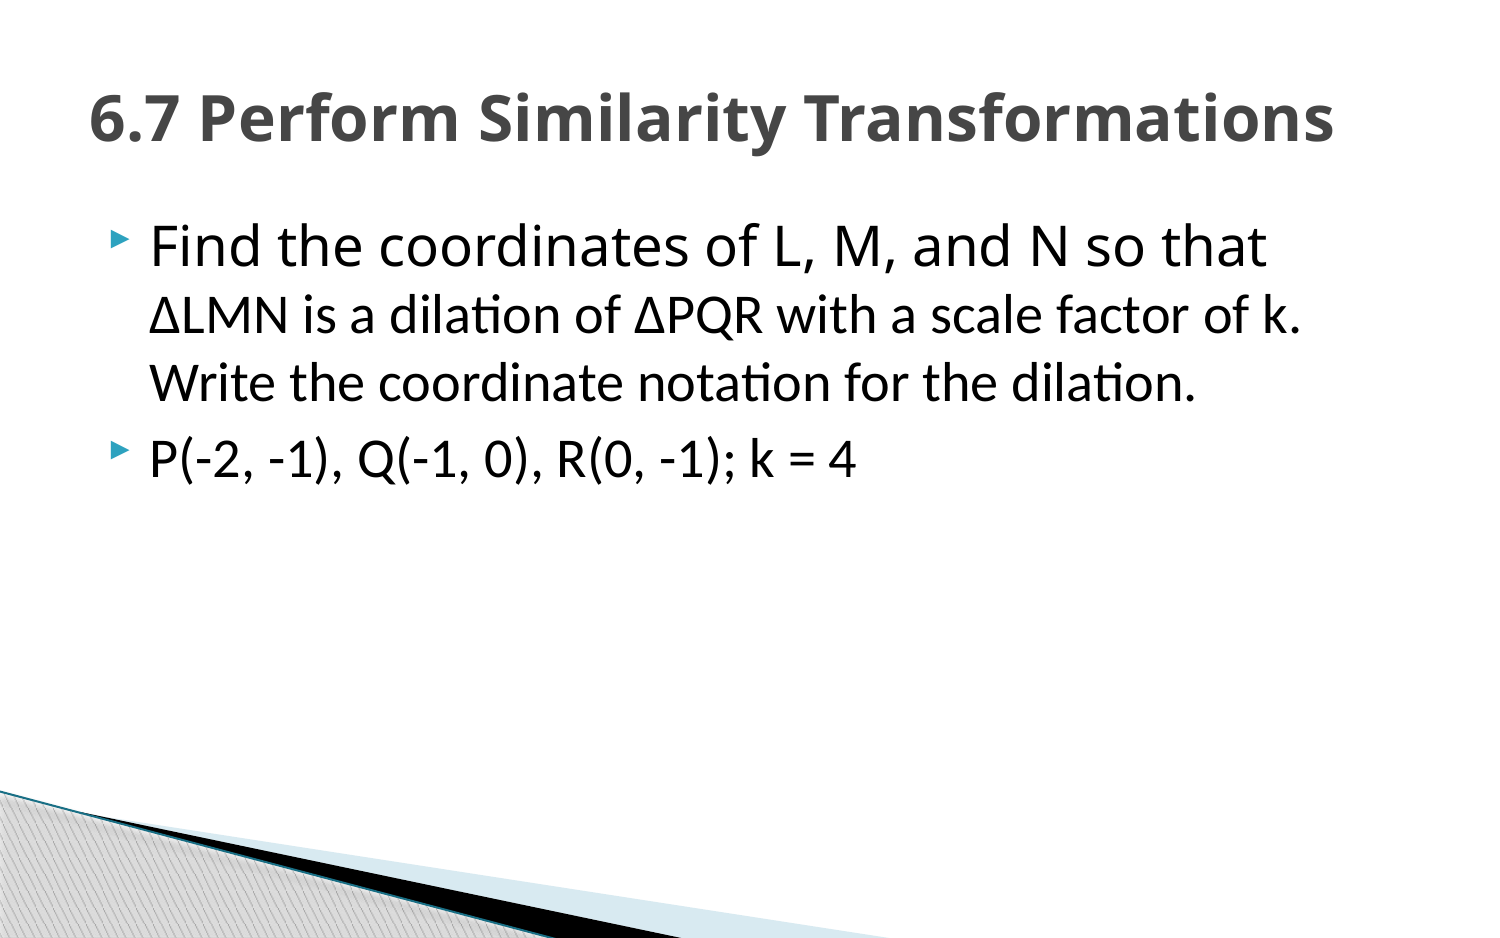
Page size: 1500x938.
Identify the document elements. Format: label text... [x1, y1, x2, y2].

list Find the coordinates of L, M, and N so that ΔLMN is a dilation of ΔPQR with a scale factor of k. Write the coordinate notation for the dilation. P(-2, -1), Q(-1, 0), R(0, -1); k = 4 [75, 202, 1425, 822]
title 6.7 Perform Similarity Transformations [75, 37, 1425, 194]
